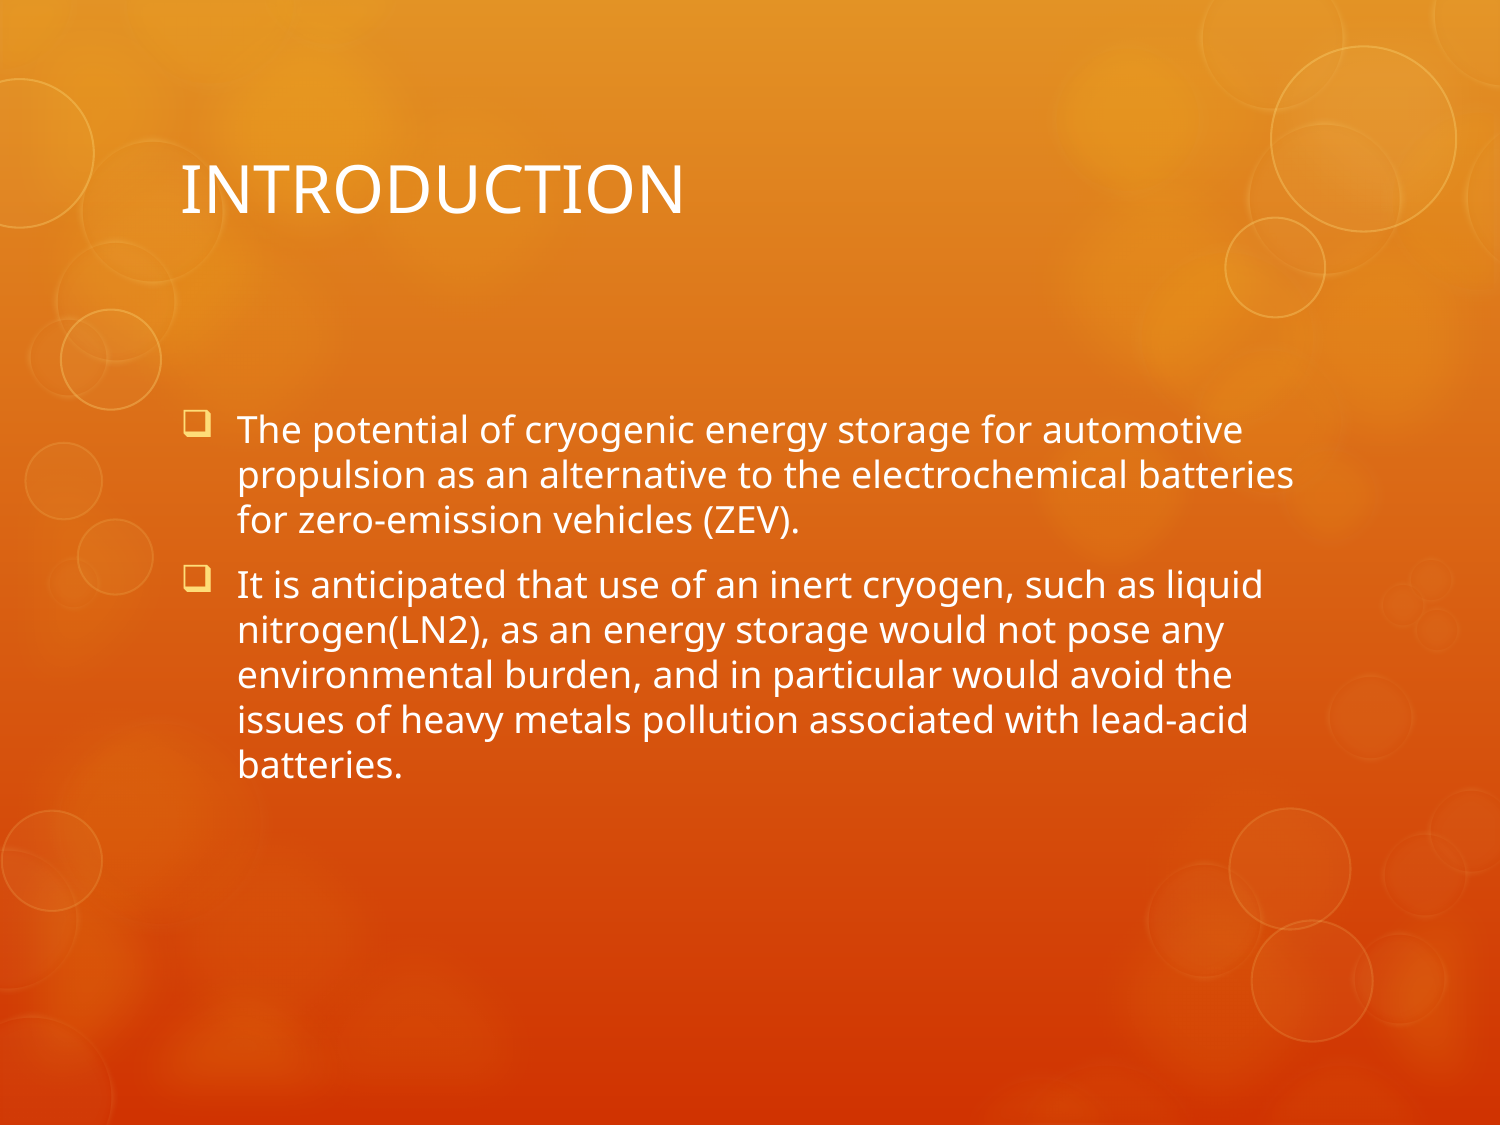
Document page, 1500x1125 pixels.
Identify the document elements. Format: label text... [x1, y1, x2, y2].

list The potential of cryogenic energy storage for automotive propulsion as an alternative to the electrochemical batteries for zero-emission vehicles (ZEV). It is anticipated that use of an inert cryogen, such as liquid nitrogen(LN2), as an energy storage would not pose any environmental burden, and in particular would avoid the issues of heavy metals pollution associated with lead-acid batteries. [165, 296, 1335, 962]
title INTRODUCTION [165, 110, 1335, 263]
